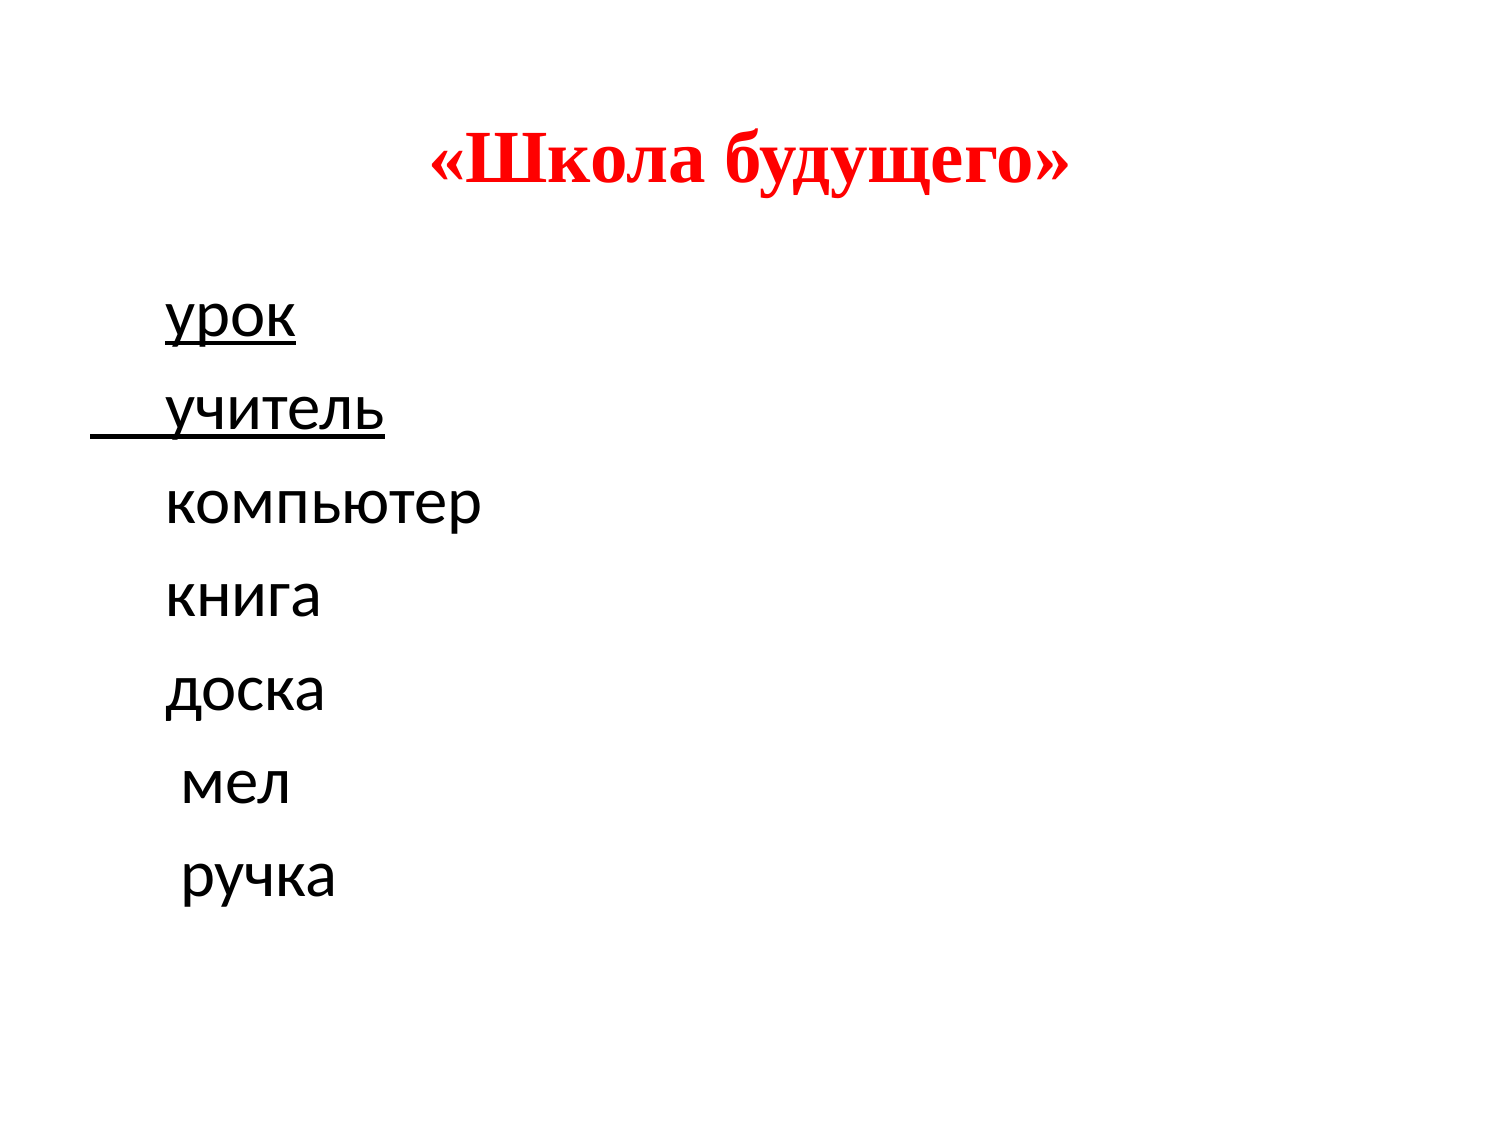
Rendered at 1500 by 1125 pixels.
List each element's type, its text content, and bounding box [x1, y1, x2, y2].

title «Школа будущего» [75, 45, 1425, 233]
list урок учитель компьютер книга доска мел ручка [75, 262, 1425, 1005]
